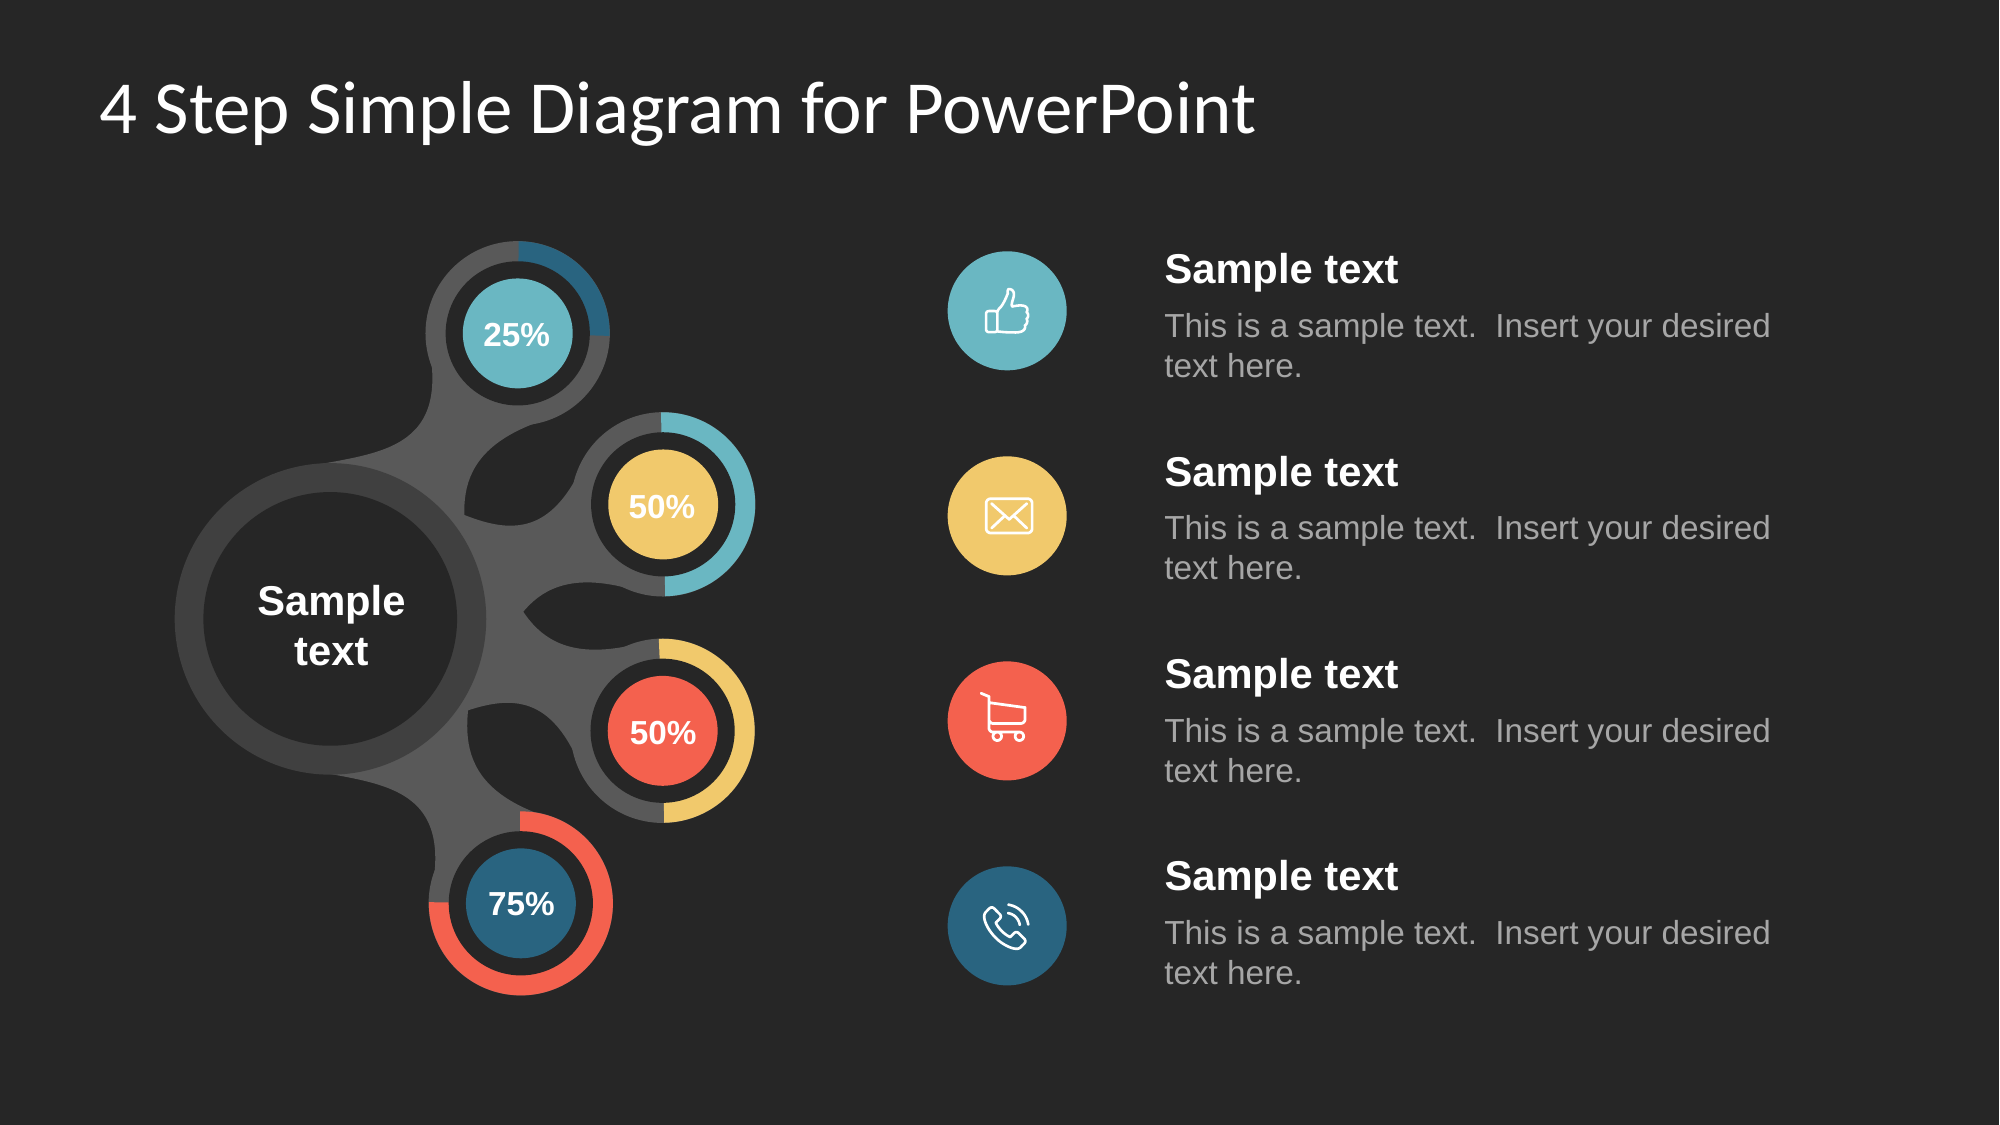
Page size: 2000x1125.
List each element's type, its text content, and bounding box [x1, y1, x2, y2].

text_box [570, 638, 755, 824]
text_box [471, 523, 565, 741]
text_box [467, 492, 565, 612]
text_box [428, 810, 614, 996]
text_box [1149, 841, 1788, 1001]
text_box [335, 687, 532, 818]
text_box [1149, 639, 1788, 798]
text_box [1149, 436, 1788, 596]
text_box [425, 240, 611, 426]
text_box [217, 682, 443, 748]
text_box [982, 903, 1030, 951]
text_box [325, 419, 514, 543]
text_box [455, 586, 460, 652]
text_box [201, 577, 208, 660]
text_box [984, 497, 1034, 535]
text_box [570, 411, 756, 597]
title 4 Step Simple Diagram for PowerPoint [99, 45, 1900, 162]
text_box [1149, 234, 1788, 393]
text_box Sample text [208, 566, 455, 682]
text_box [212, 489, 448, 566]
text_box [947, 251, 1067, 986]
text_box [172, 461, 489, 777]
